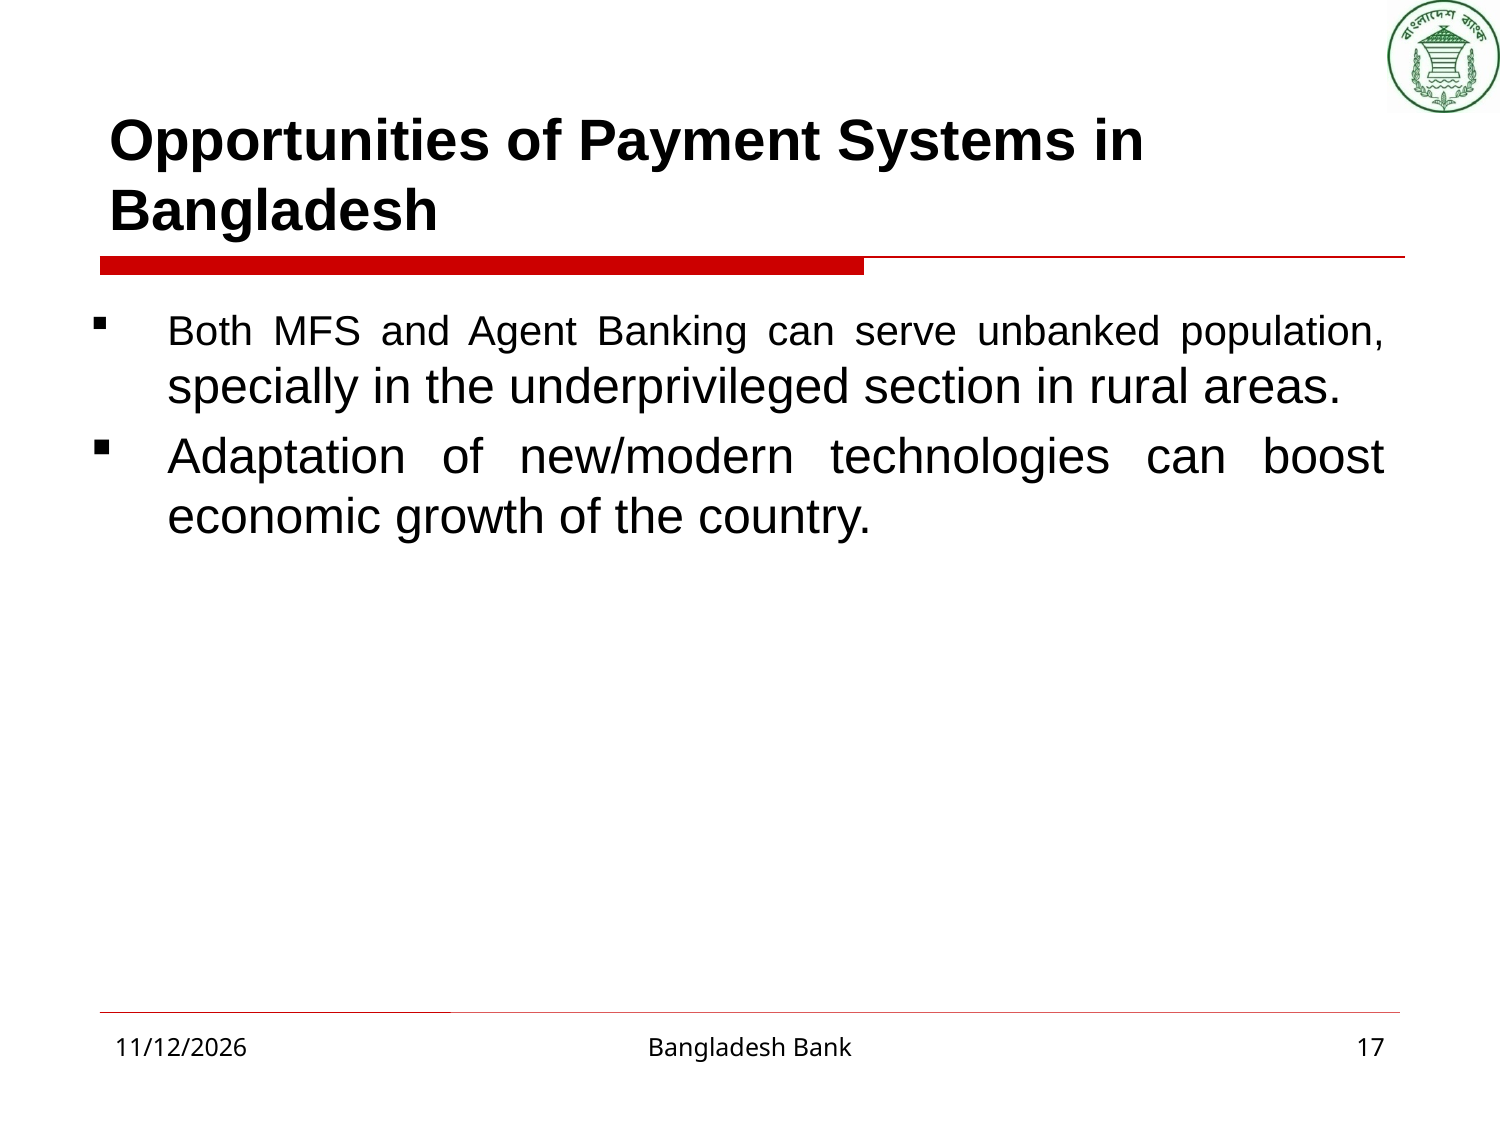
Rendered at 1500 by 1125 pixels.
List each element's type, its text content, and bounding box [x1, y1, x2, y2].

text_box Both MFS and Agent Banking can serve unbanked population, specially in the underprivileged section in rural areas. Adaptation of new/modern technologies can boost economic growth of the country. [75, 296, 1400, 607]
picture [1387, 0, 1500, 113]
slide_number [99, 1024, 426, 1103]
title Opportunities of Payment Systems in Bangladesh [93, 49, 1407, 250]
slide_number 17 [1074, 1024, 1401, 1103]
footer Bangladesh Bank [512, 1024, 988, 1103]
